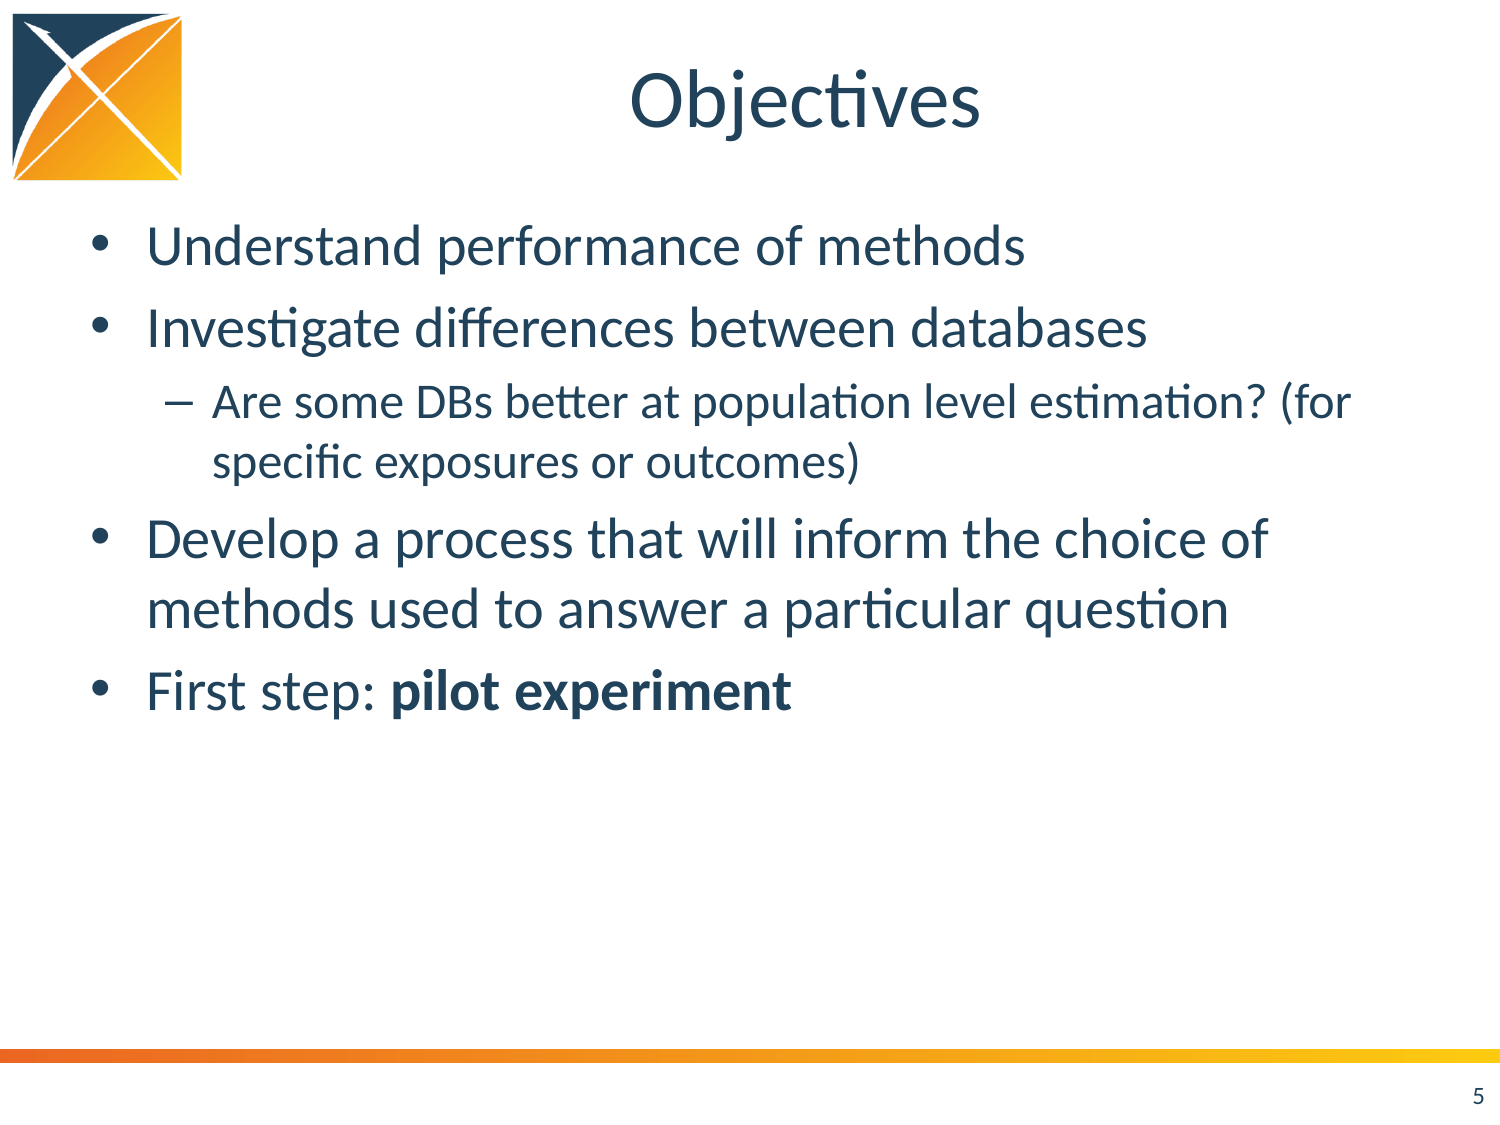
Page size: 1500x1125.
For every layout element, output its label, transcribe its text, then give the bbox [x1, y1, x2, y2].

slide_number 5 [1149, 1065, 1500, 1125]
list Understand performance of methods Investigate differences between databases Are some DBs better at population level estimation? (for specific exposures or outcomes) Develop a process that will inform the choice of methods used to answer a particular question First step: pilot experiment [75, 200, 1425, 1005]
title Objectives [187, 24, 1425, 163]
picture [0, 0, 206, 200]
